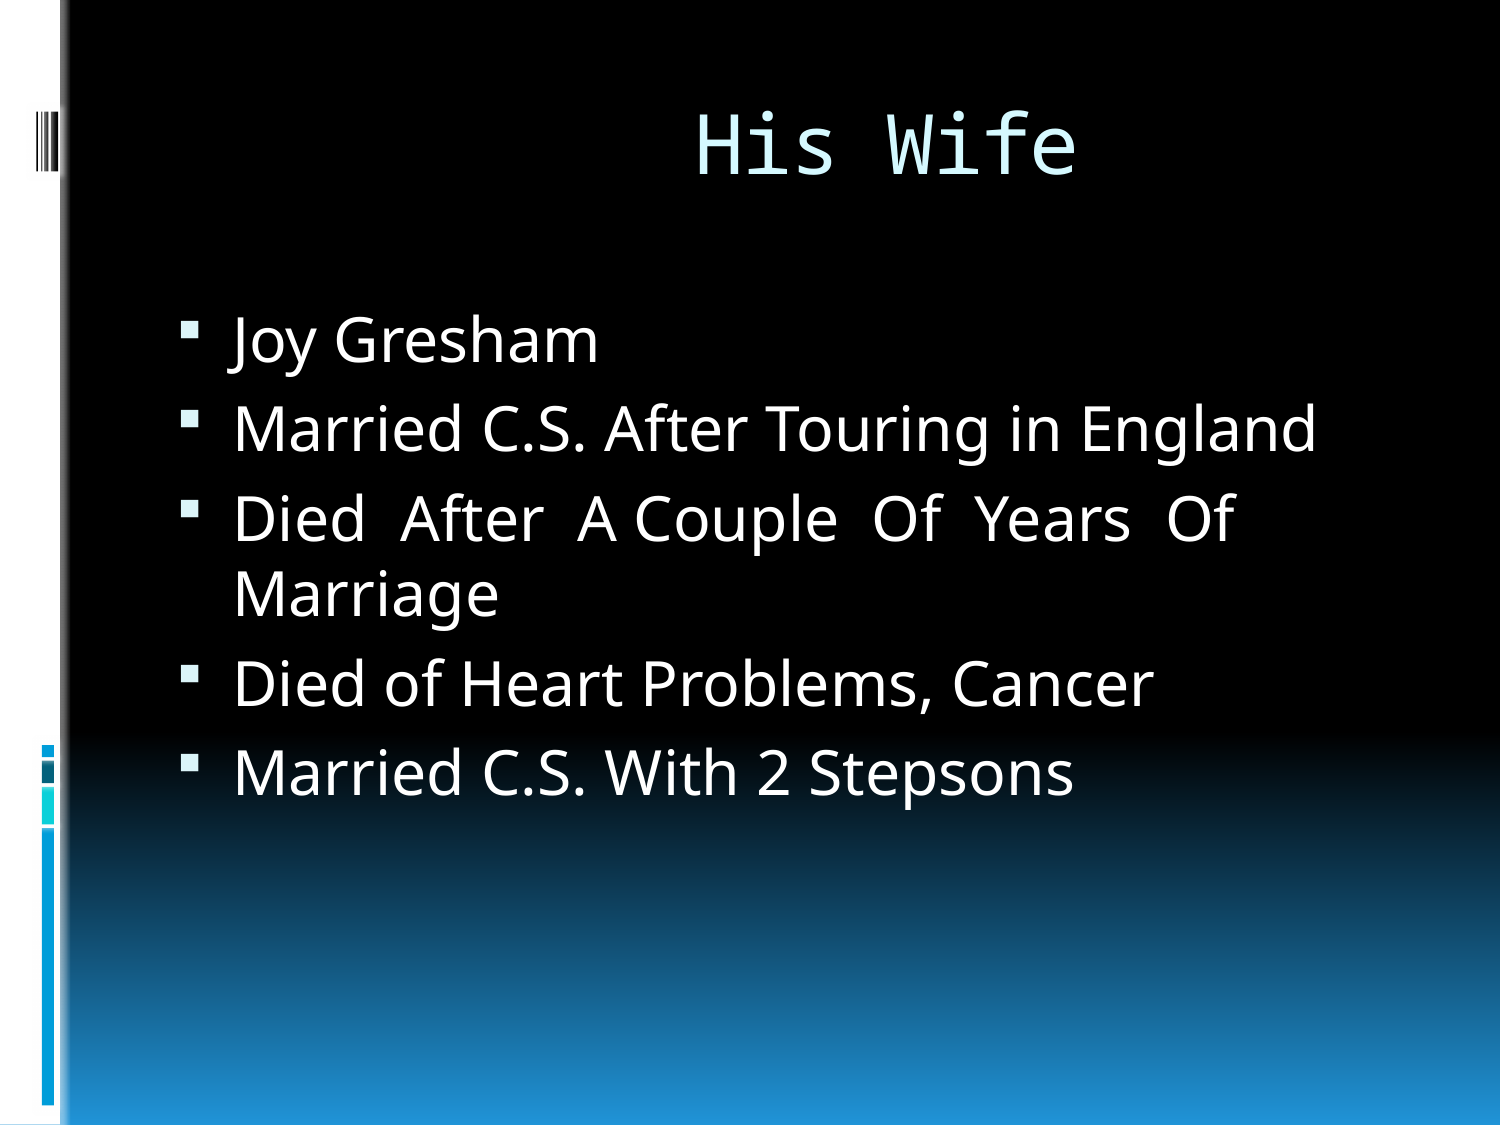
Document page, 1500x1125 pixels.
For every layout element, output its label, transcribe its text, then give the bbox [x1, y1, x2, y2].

title His Wife [150, 83, 1425, 234]
list Joy Gresham Married C.S. After Touring in England Died After A Couple Of Years Of Marriage Died of Heart Problems, Cancer Married C.S. With 2 Stepsons [150, 292, 1425, 1043]
